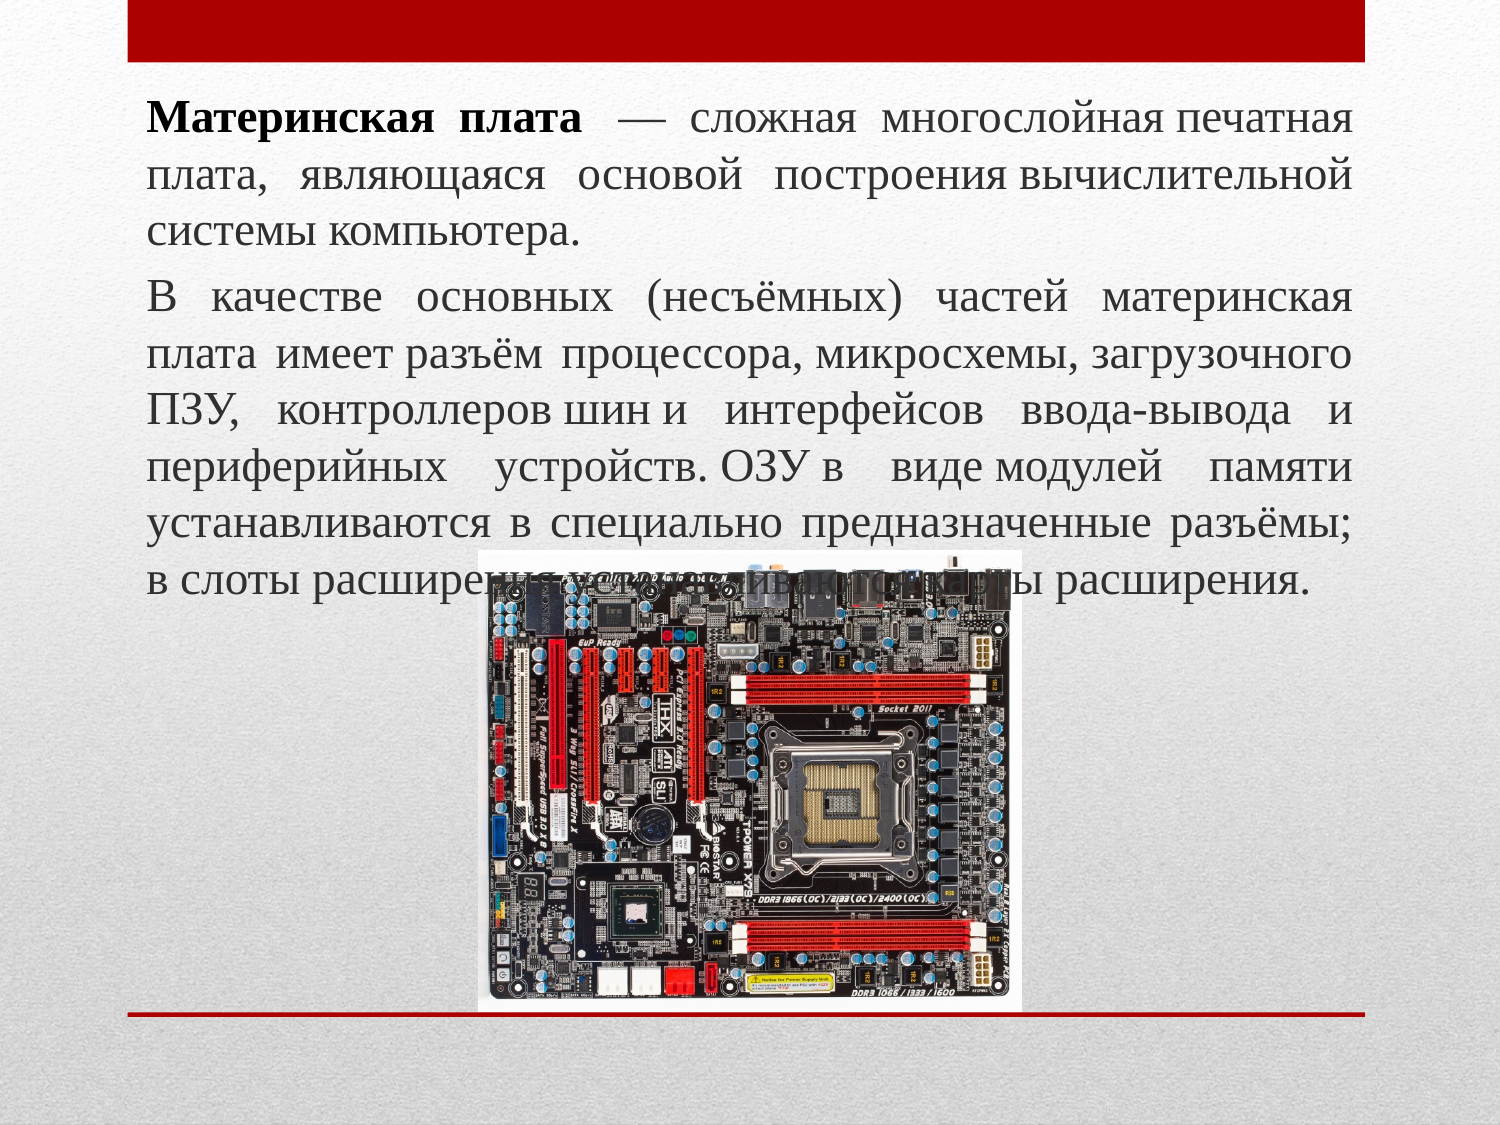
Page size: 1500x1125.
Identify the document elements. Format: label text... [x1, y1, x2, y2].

picture [477, 549, 1023, 1013]
list Материнская плата — сложная многослойная печатная плата, являющаяся основой построения вычислительной системы компьютера. В качестве основных (несъёмных) частей материнская плата имеет разъём процессора, микросхемы, загрузочного ПЗУ, контроллеров шин и интерфейсов ввода-вывода и периферийных устройств. ОЗУ в виде модулей памяти устанавливаются в специально предназначенные разъёмы; в слоты расширения устанавливаются карты расширения. [131, 78, 1369, 647]
